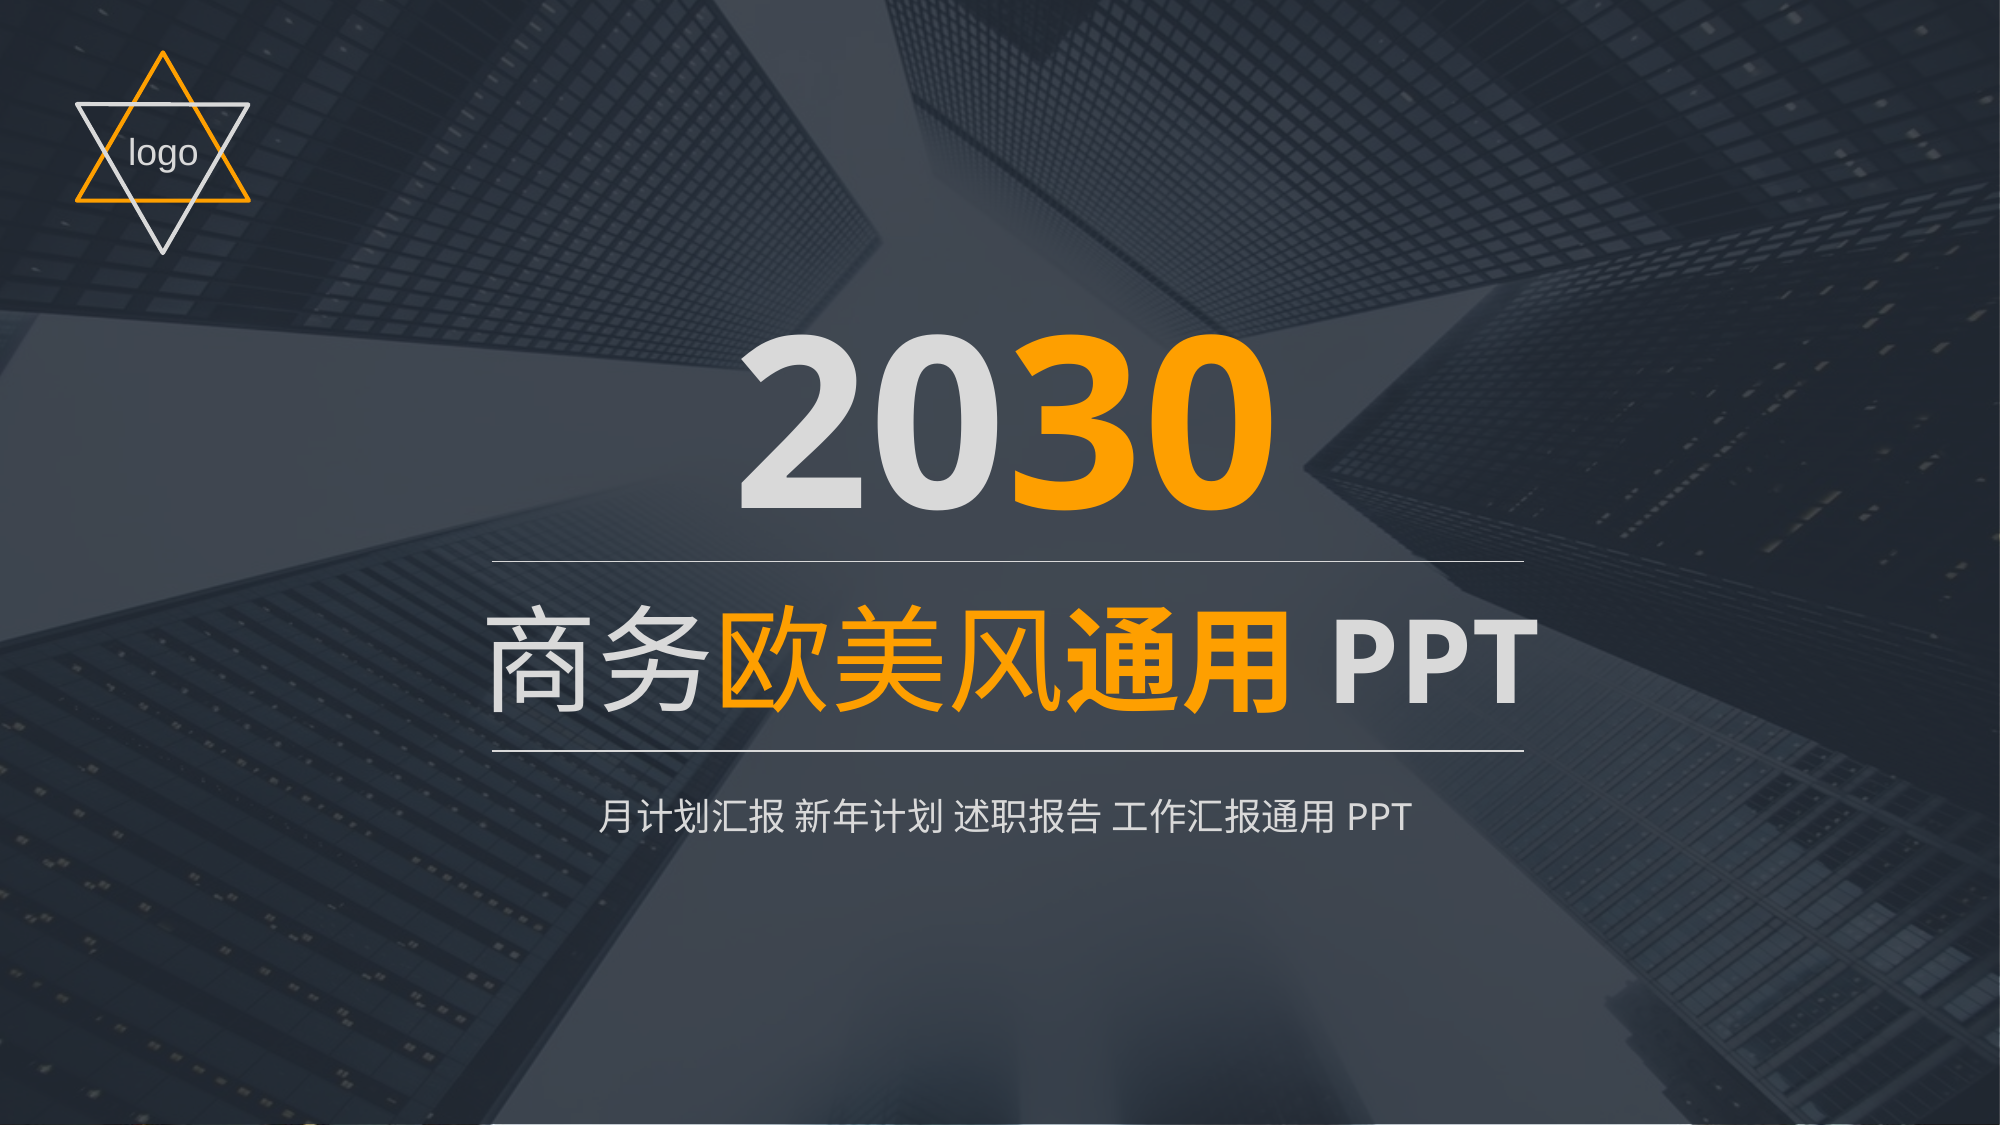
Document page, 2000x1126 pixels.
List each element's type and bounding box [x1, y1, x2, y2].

text_box [468, 260, 1553, 752]
picture [0, 0, 2000, 1126]
text_box [76, 52, 259, 228]
